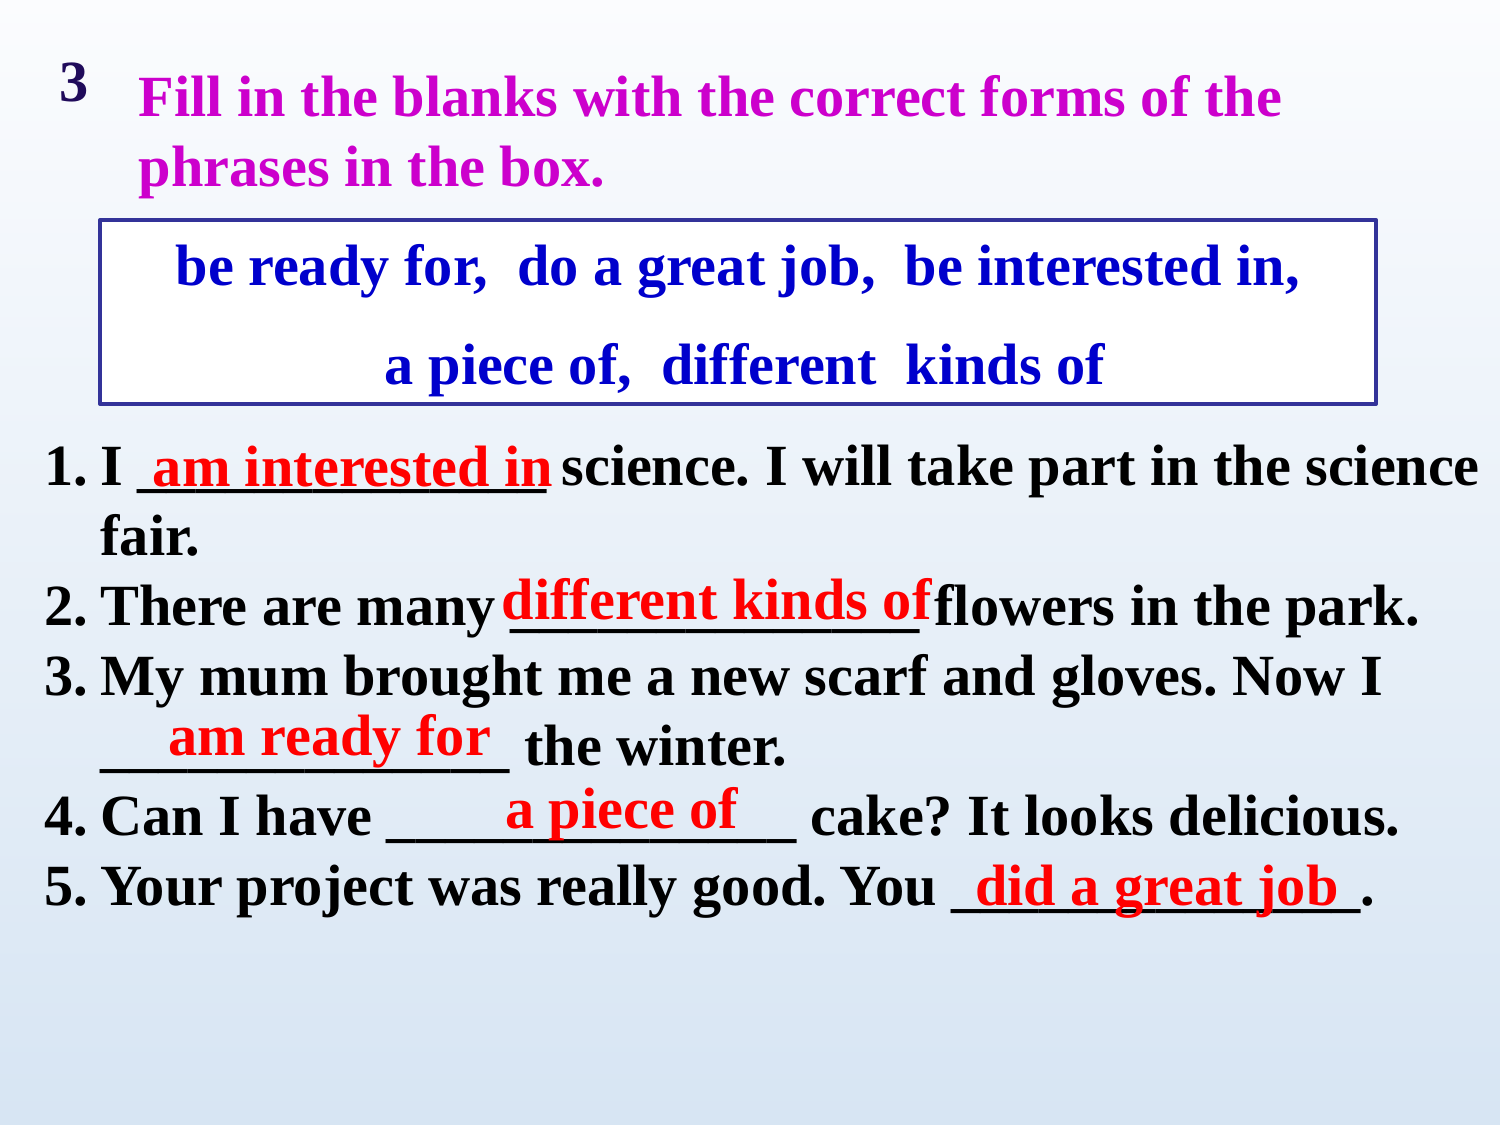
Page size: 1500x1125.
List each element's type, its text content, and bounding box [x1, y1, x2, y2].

text_box did a great job [960, 839, 1354, 925]
text_box am interested in [138, 420, 583, 506]
text_box a piece of [490, 763, 754, 848]
text_box different kinds of [487, 553, 948, 639]
text_box am ready for [153, 689, 506, 775]
text_box Fill in the blanks with the correct forms of the phrases in the box. [124, 50, 1306, 206]
text_box 3 [17, 30, 130, 126]
text_box I ______________ science. I will take part in the science fair. There are many ______________ flowers in the park. My mum brought me a new scarf and gloves. Now I ______________ the winter. Can I have ______________ cake? It looks delicious. Your project was really good. You ______________. [29, 419, 1500, 925]
text_box be ready for, do a great job, be interested in, a piece of, different kinds of [98, 218, 1378, 406]
